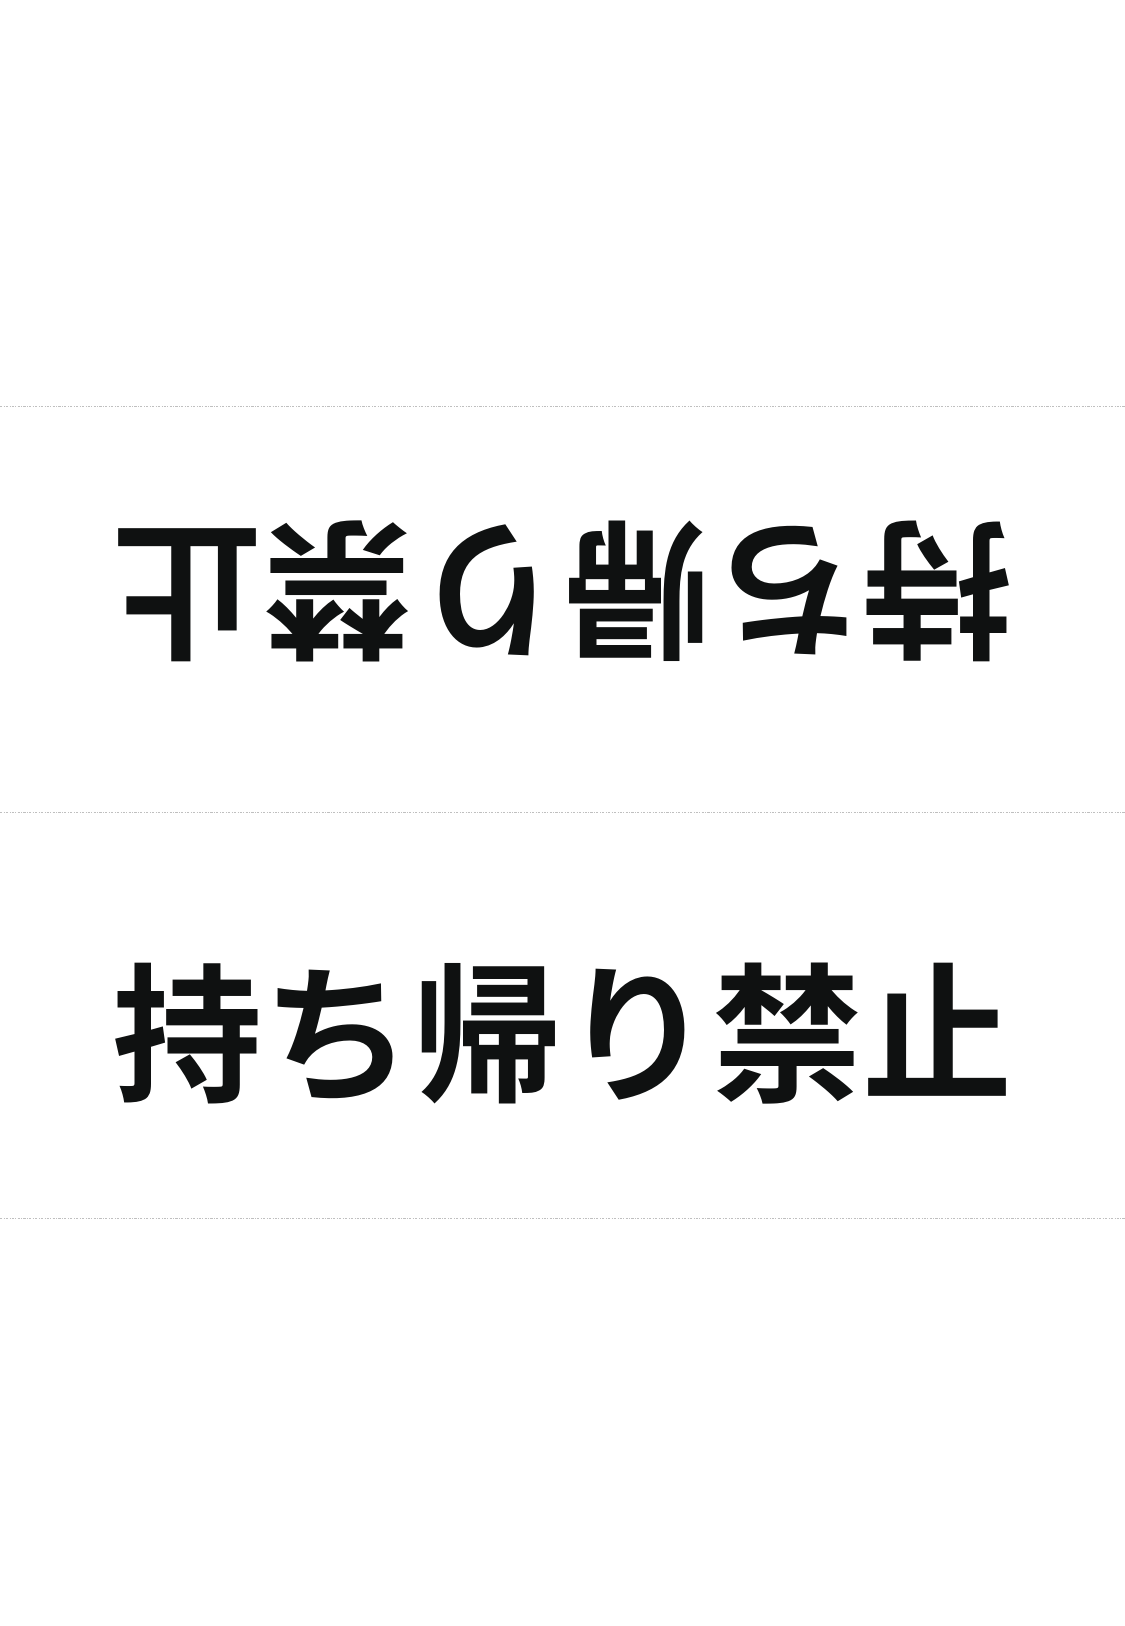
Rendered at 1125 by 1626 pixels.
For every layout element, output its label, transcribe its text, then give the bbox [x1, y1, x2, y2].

text_box 持ち帰り禁止 [97, 933, 1028, 1129]
text_box 持ち帰り禁止 [97, 496, 1028, 692]
